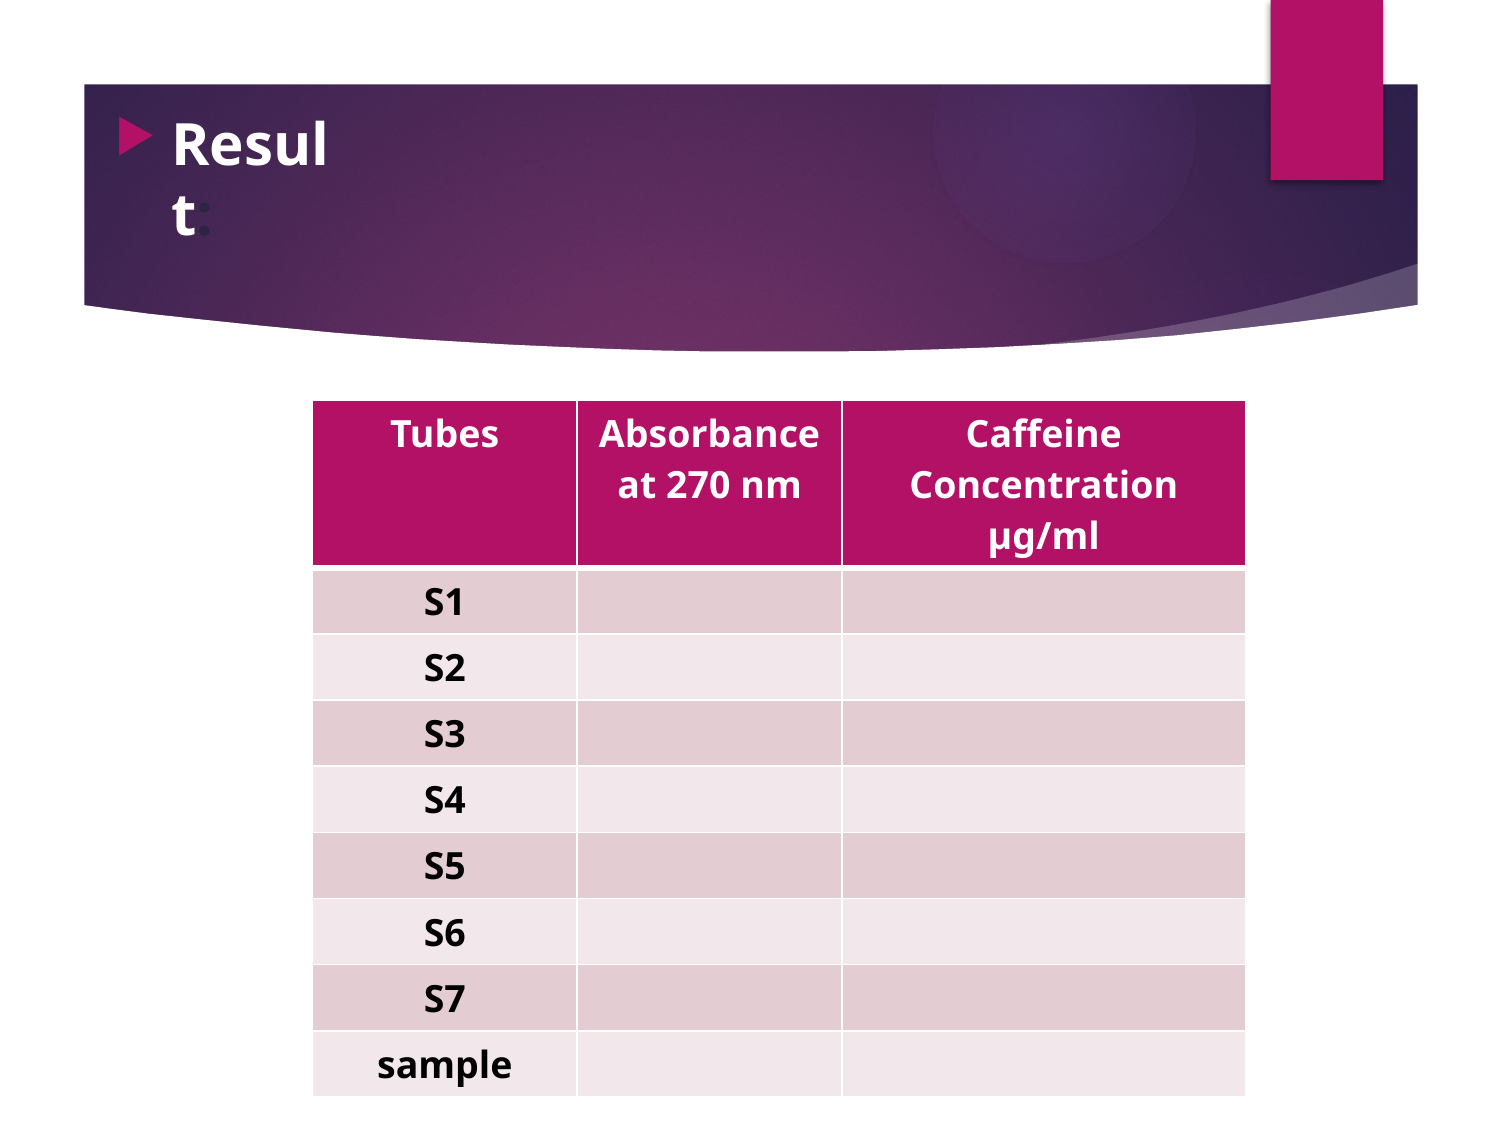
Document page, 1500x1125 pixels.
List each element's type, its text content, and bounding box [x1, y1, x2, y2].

table_cell [843, 571, 1245, 633]
table_cell [578, 767, 841, 832]
table_cell [843, 965, 1245, 1030]
table_cell [578, 899, 841, 964]
table_cell S5 [313, 833, 576, 898]
table_header Caffeine Concentration µg/ml [843, 401, 1245, 565]
table_cell S1 [313, 571, 576, 633]
table_cell S7 [313, 965, 576, 1030]
list Result: [99, 99, 362, 373]
table_cell [843, 635, 1245, 699]
table_cell [578, 965, 841, 1030]
table_cell [578, 833, 841, 898]
table_cell [578, 571, 841, 633]
table_cell [843, 899, 1245, 964]
table_header Tubes [313, 401, 576, 565]
table_cell [843, 767, 1245, 832]
table_cell [843, 833, 1245, 898]
table_cell [578, 635, 841, 699]
table_cell [578, 701, 841, 765]
table_cell S3 [313, 701, 576, 765]
table_cell [578, 1032, 841, 1096]
table_cell [843, 1032, 1245, 1096]
table_cell S4 [313, 767, 576, 832]
table_header Absorbance at 270 nm [578, 401, 841, 565]
table_cell sample [313, 1032, 576, 1096]
table_cell S2 [313, 635, 576, 699]
table_cell S6 [313, 899, 576, 964]
table_cell [843, 701, 1245, 765]
